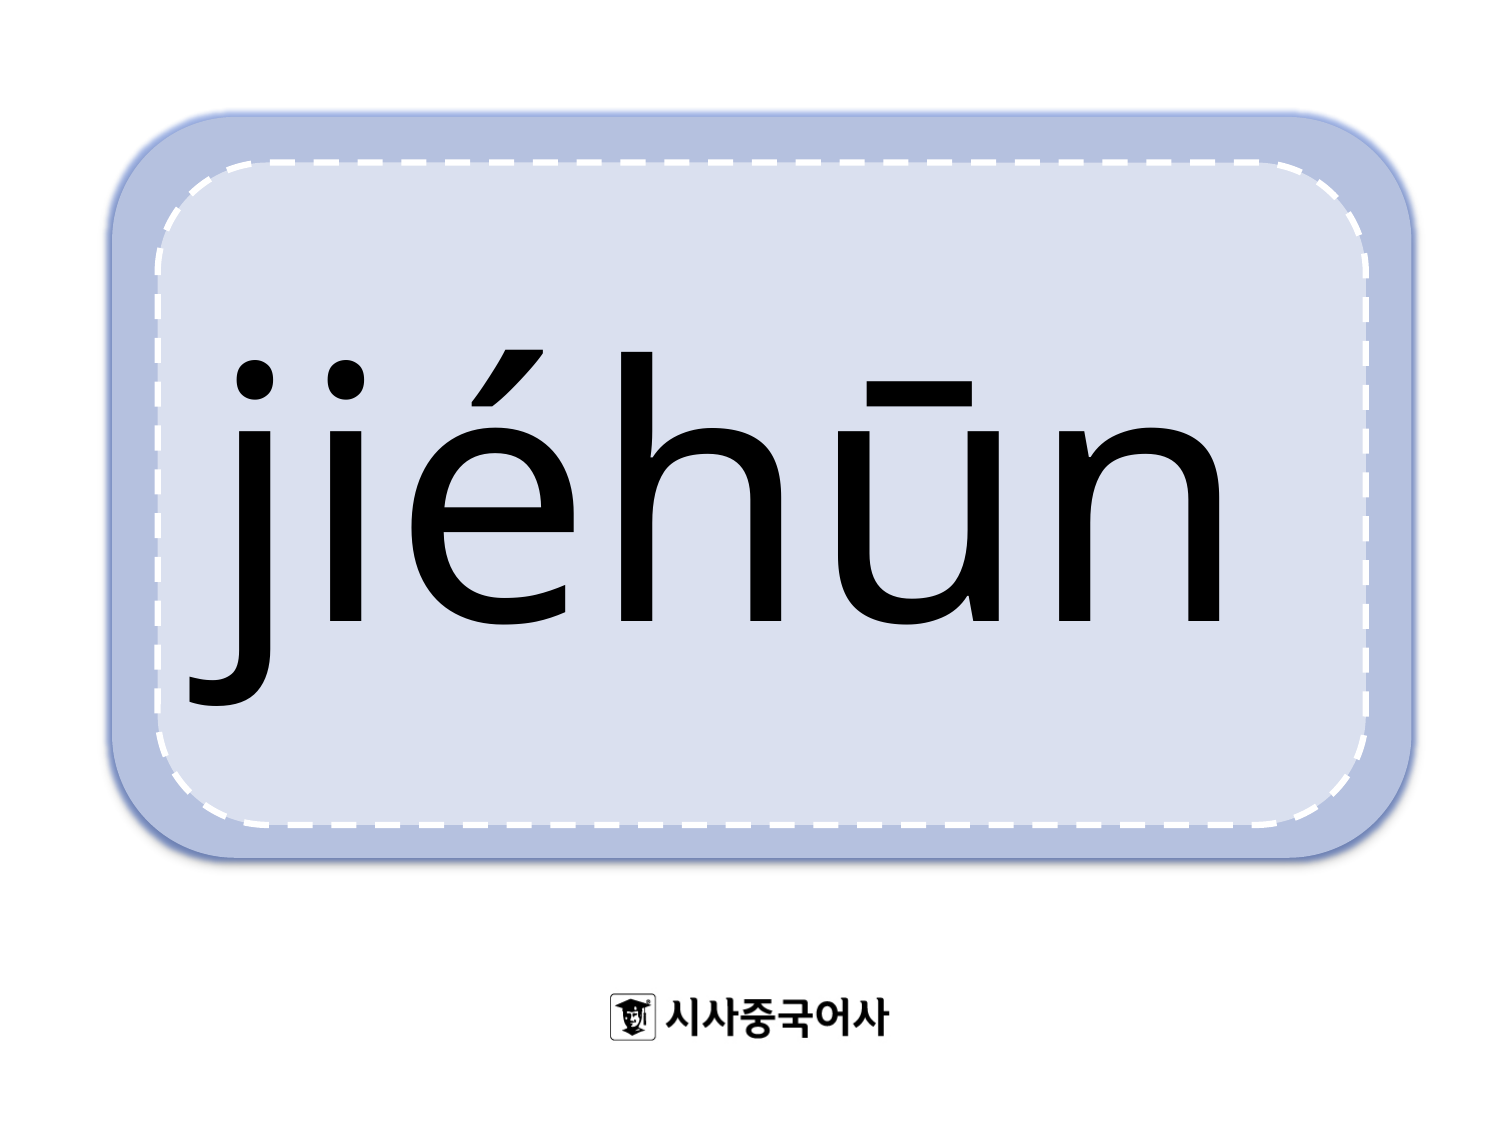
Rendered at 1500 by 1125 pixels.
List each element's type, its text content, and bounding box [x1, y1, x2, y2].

text_box jiéhūn [171, 148, 1380, 811]
picture [602, 987, 898, 1047]
